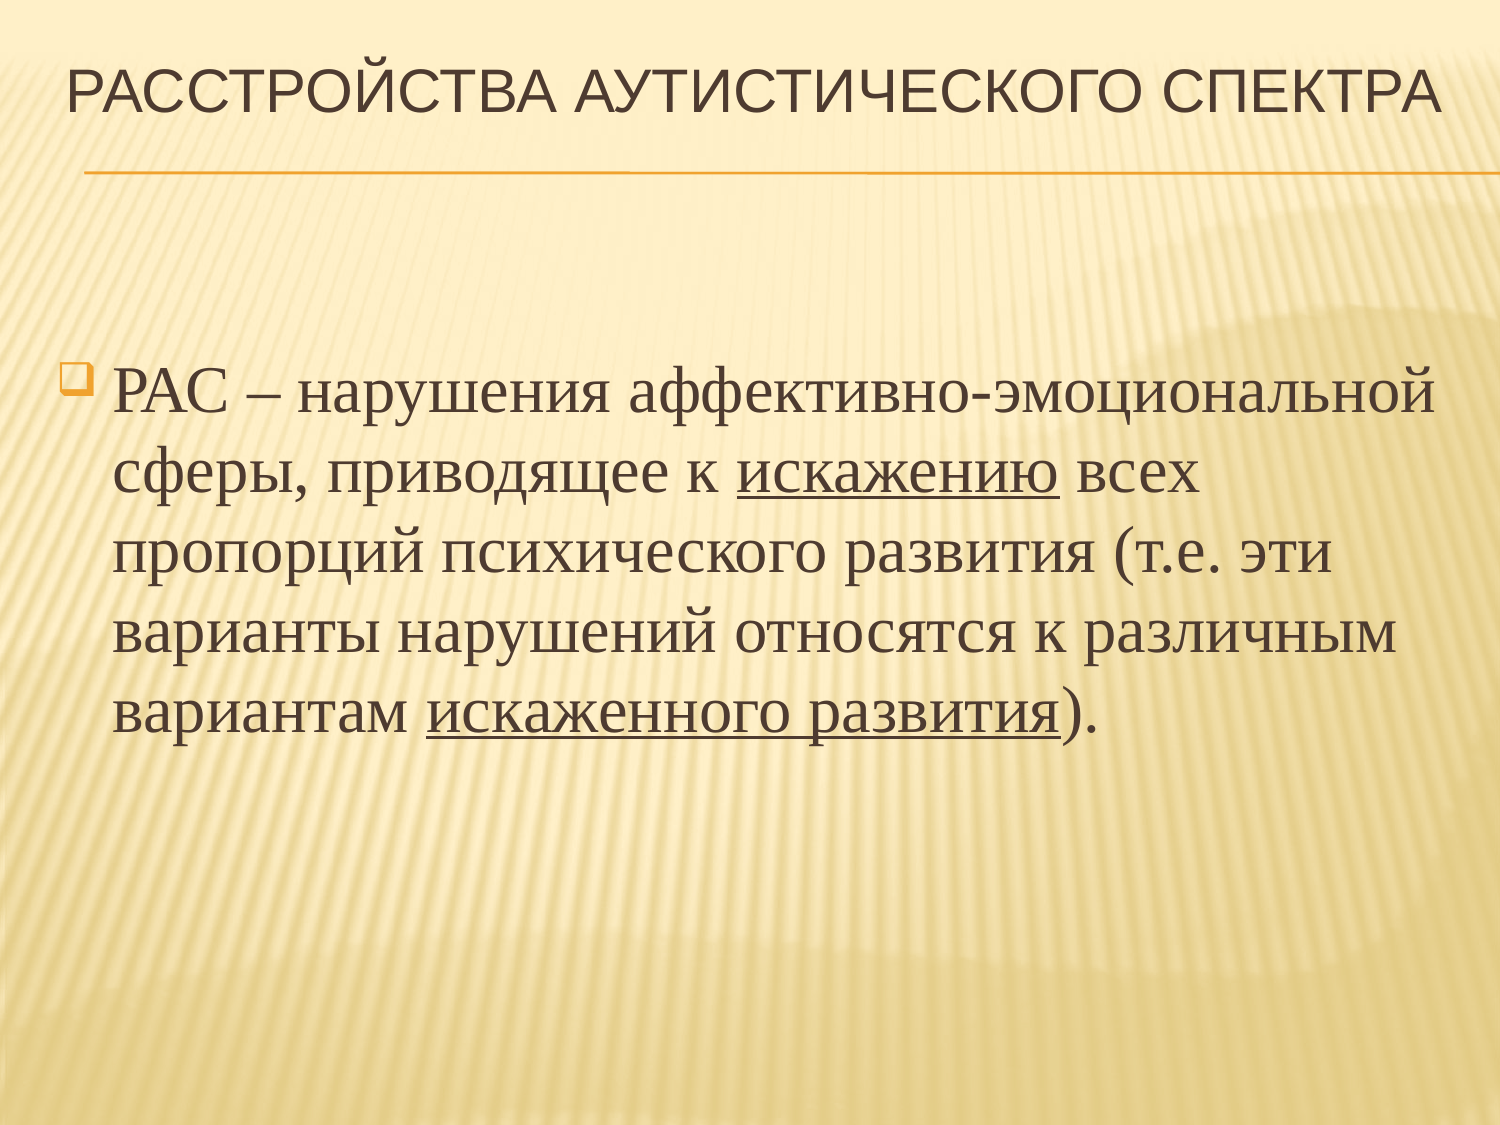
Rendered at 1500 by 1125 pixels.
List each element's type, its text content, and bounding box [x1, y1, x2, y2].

title Расстройства аутистического спектра [41, 19, 1467, 157]
list РАС – нарушения аффективно-эмоциональной сферы, приводящее к искажению всех пропорций психического развития (т.е. эти варианты нарушений относятся к различным вариантам искаженного развития). [41, 338, 1467, 1081]
